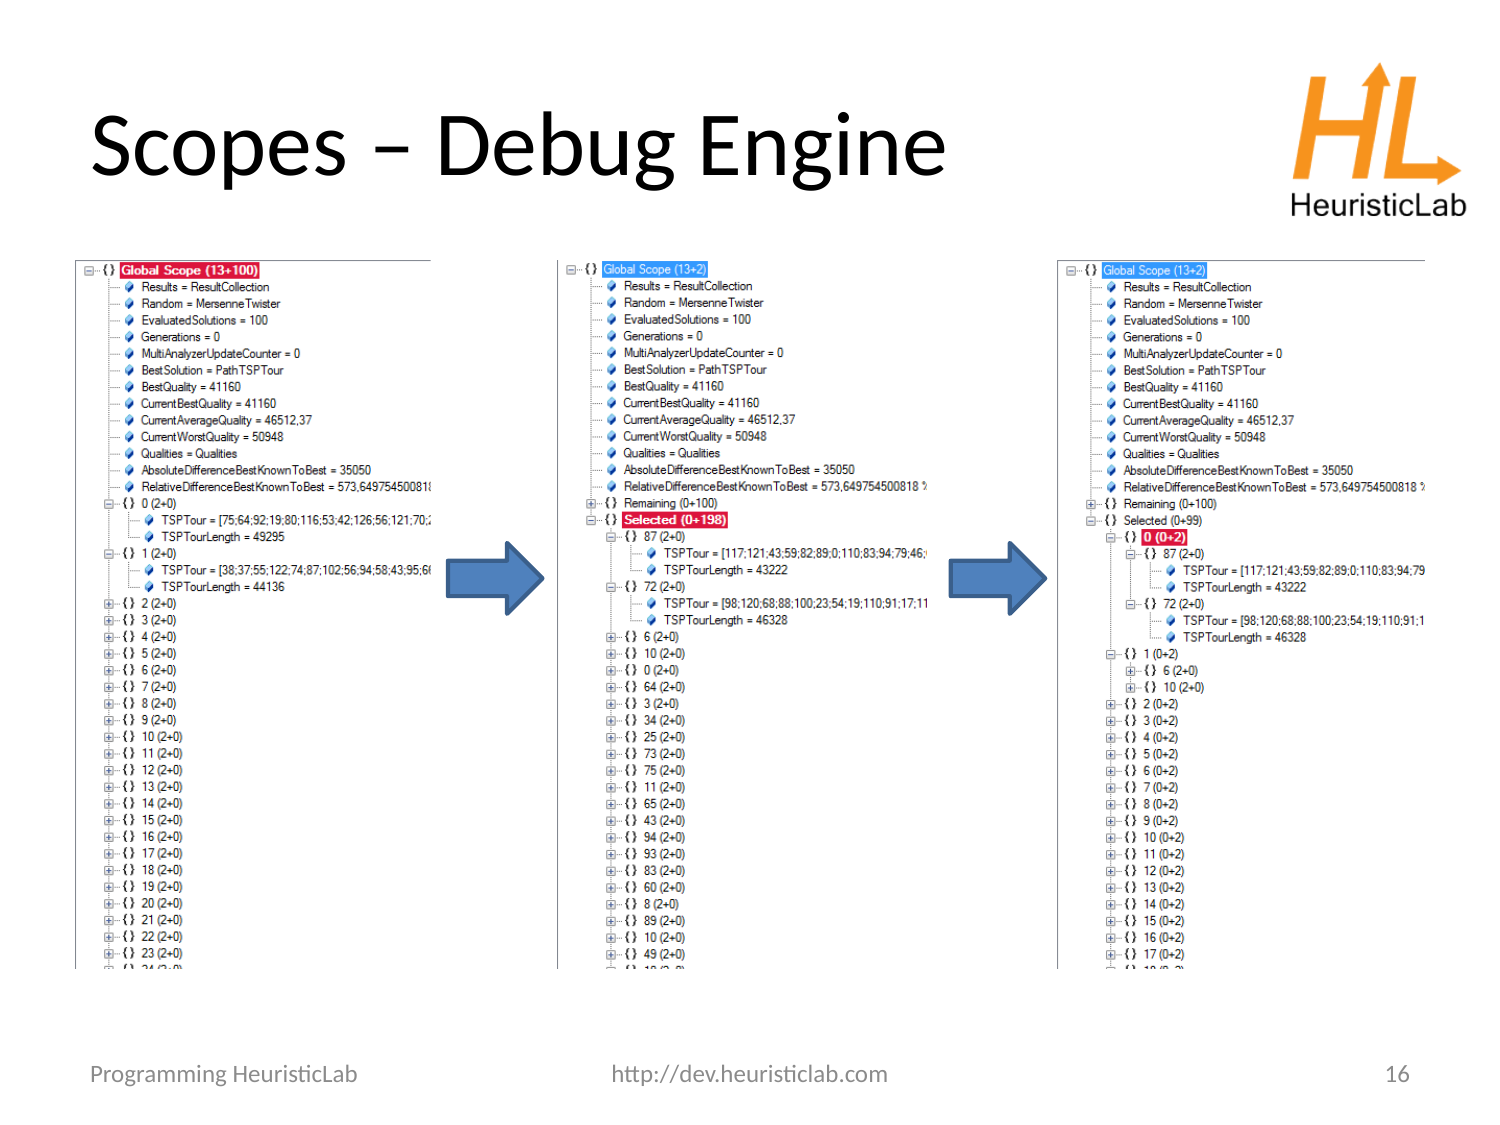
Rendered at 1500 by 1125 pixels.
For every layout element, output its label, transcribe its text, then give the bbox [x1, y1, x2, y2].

picture [74, 258, 431, 969]
picture [1281, 27, 1474, 244]
picture [1055, 258, 1426, 969]
slide_number 16 [1074, 1042, 1425, 1103]
text_box [445, 541, 545, 616]
footer http://dev.heuristiclab.com [512, 1042, 988, 1103]
text_box [948, 541, 1048, 616]
title Scopes – Debug Engine [75, 45, 1282, 233]
picture [557, 259, 928, 969]
slide_number Programming HeuristicLab [75, 1042, 425, 1103]
